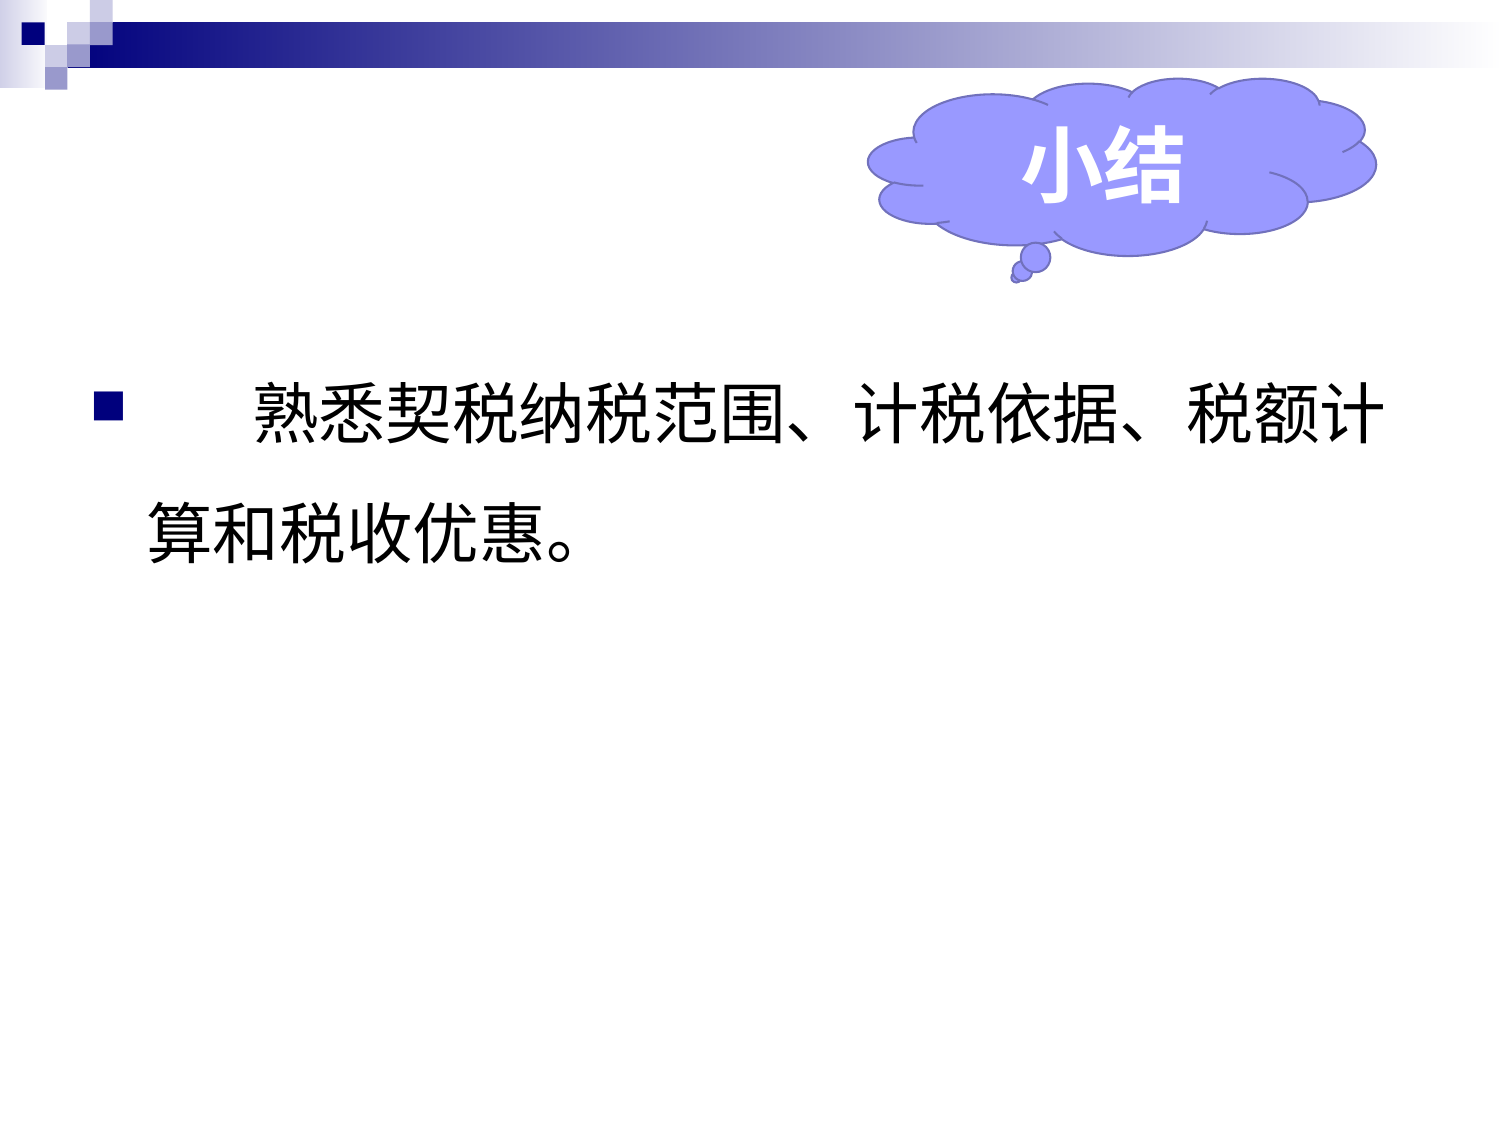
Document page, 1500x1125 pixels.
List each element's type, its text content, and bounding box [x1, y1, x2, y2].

list 熟悉契税纳税范围、计税依据、税额计算和税收优惠。 [74, 324, 1426, 963]
text_box 小结 [866, 77, 1378, 284]
